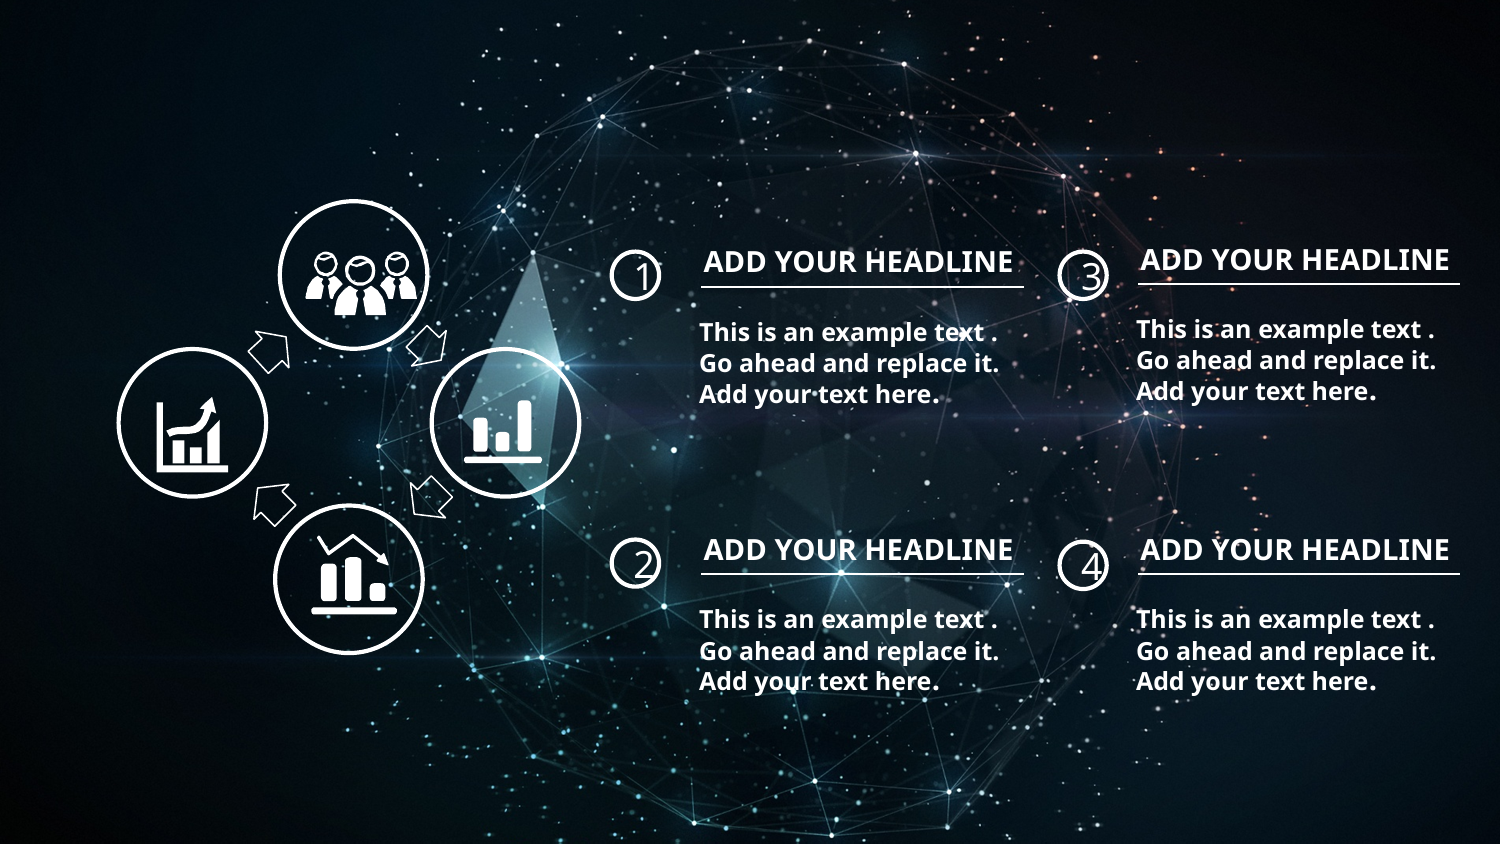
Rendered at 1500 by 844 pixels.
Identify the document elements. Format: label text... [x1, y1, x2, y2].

picture [0, 0, 1500, 844]
text_box 4 [1059, 541, 1107, 590]
text_box 3 [1059, 251, 1107, 299]
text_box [463, 400, 543, 464]
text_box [1121, 233, 1468, 416]
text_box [305, 251, 418, 316]
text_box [311, 533, 397, 615]
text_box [29, 192, 669, 654]
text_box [1121, 523, 1468, 706]
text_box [684, 523, 1031, 706]
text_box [684, 236, 1031, 418]
